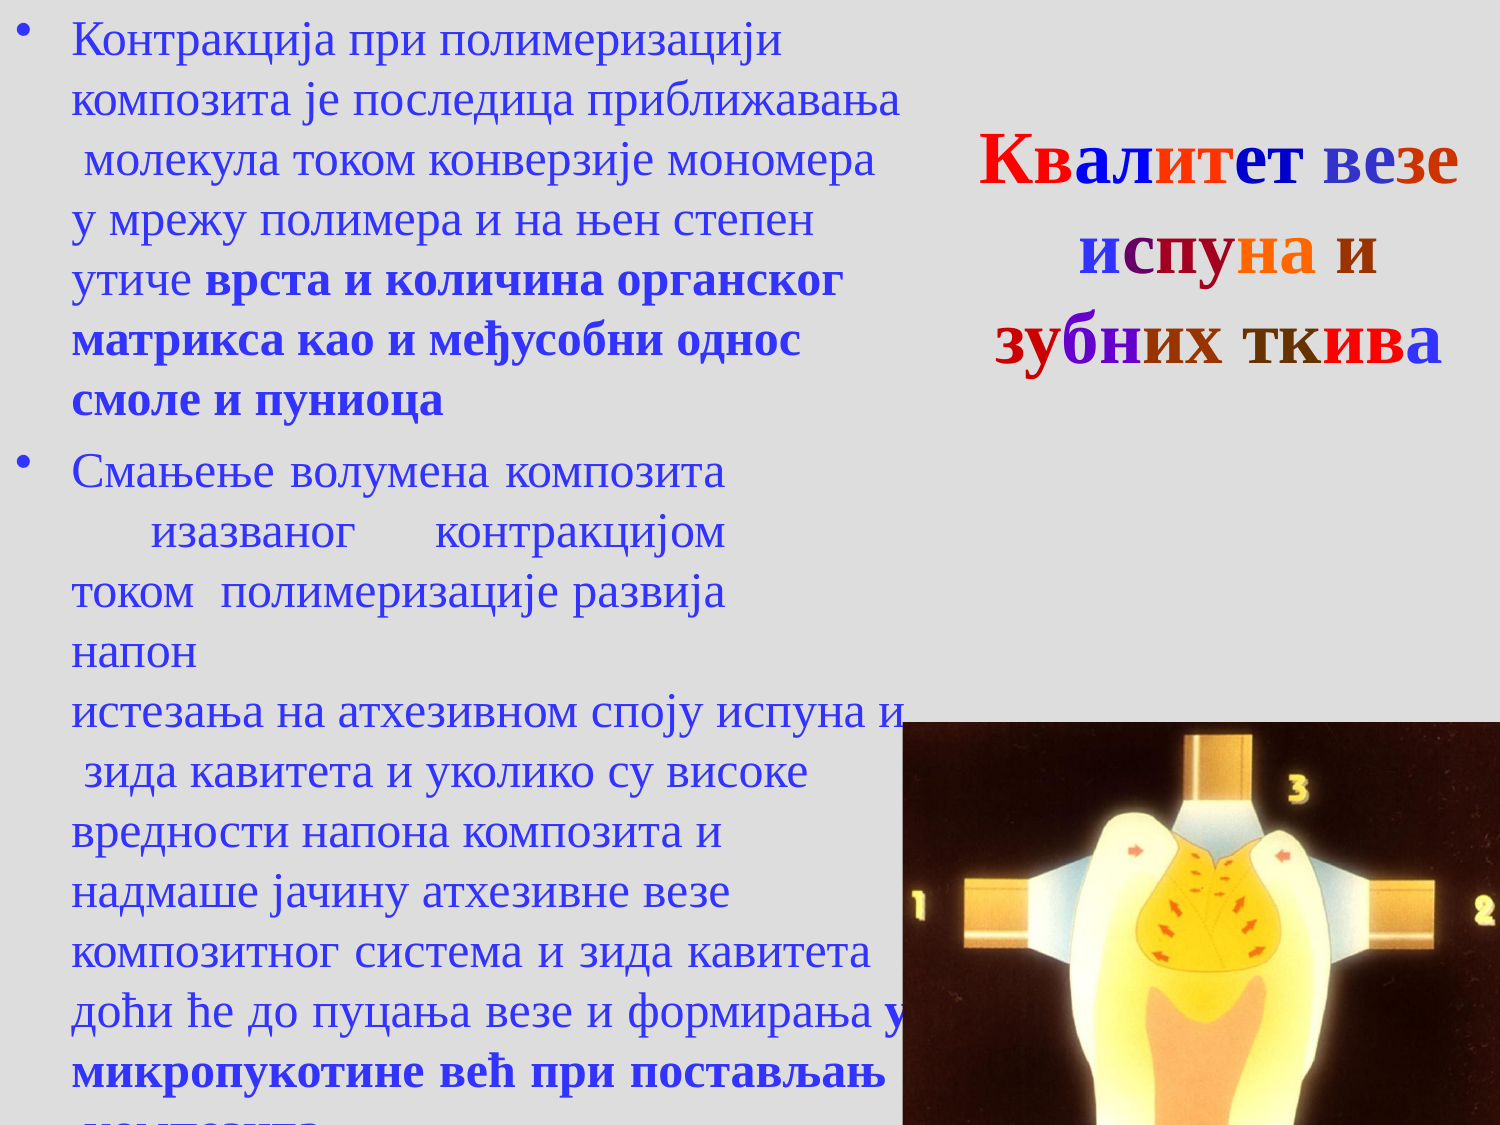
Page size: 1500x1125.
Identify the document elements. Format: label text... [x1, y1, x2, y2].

text_box Квалитет везе испуна и зубних ткива [976, 106, 1462, 379]
text_box Контракција при полимеризацији композита је последица приближавања молекула током конверзије мономера у мрежу полимера и на њен степен утиче врста и количина органског матрикса као и међусобни однос смоле и пуниоца Смањење волумена композита изазваног контракцијом током полимеризације развија напон истезања на атхезивном споју испуна и зида кавитета и уколико су високе вредности напона композита и надмаше јачину атхезивне везе композитног система и зида кавитета доћи ће до пуцања везе и формирања микропукотине већ при постављањ композита [12, 3, 912, 1125]
text_box [902, 722, 1500, 1125]
